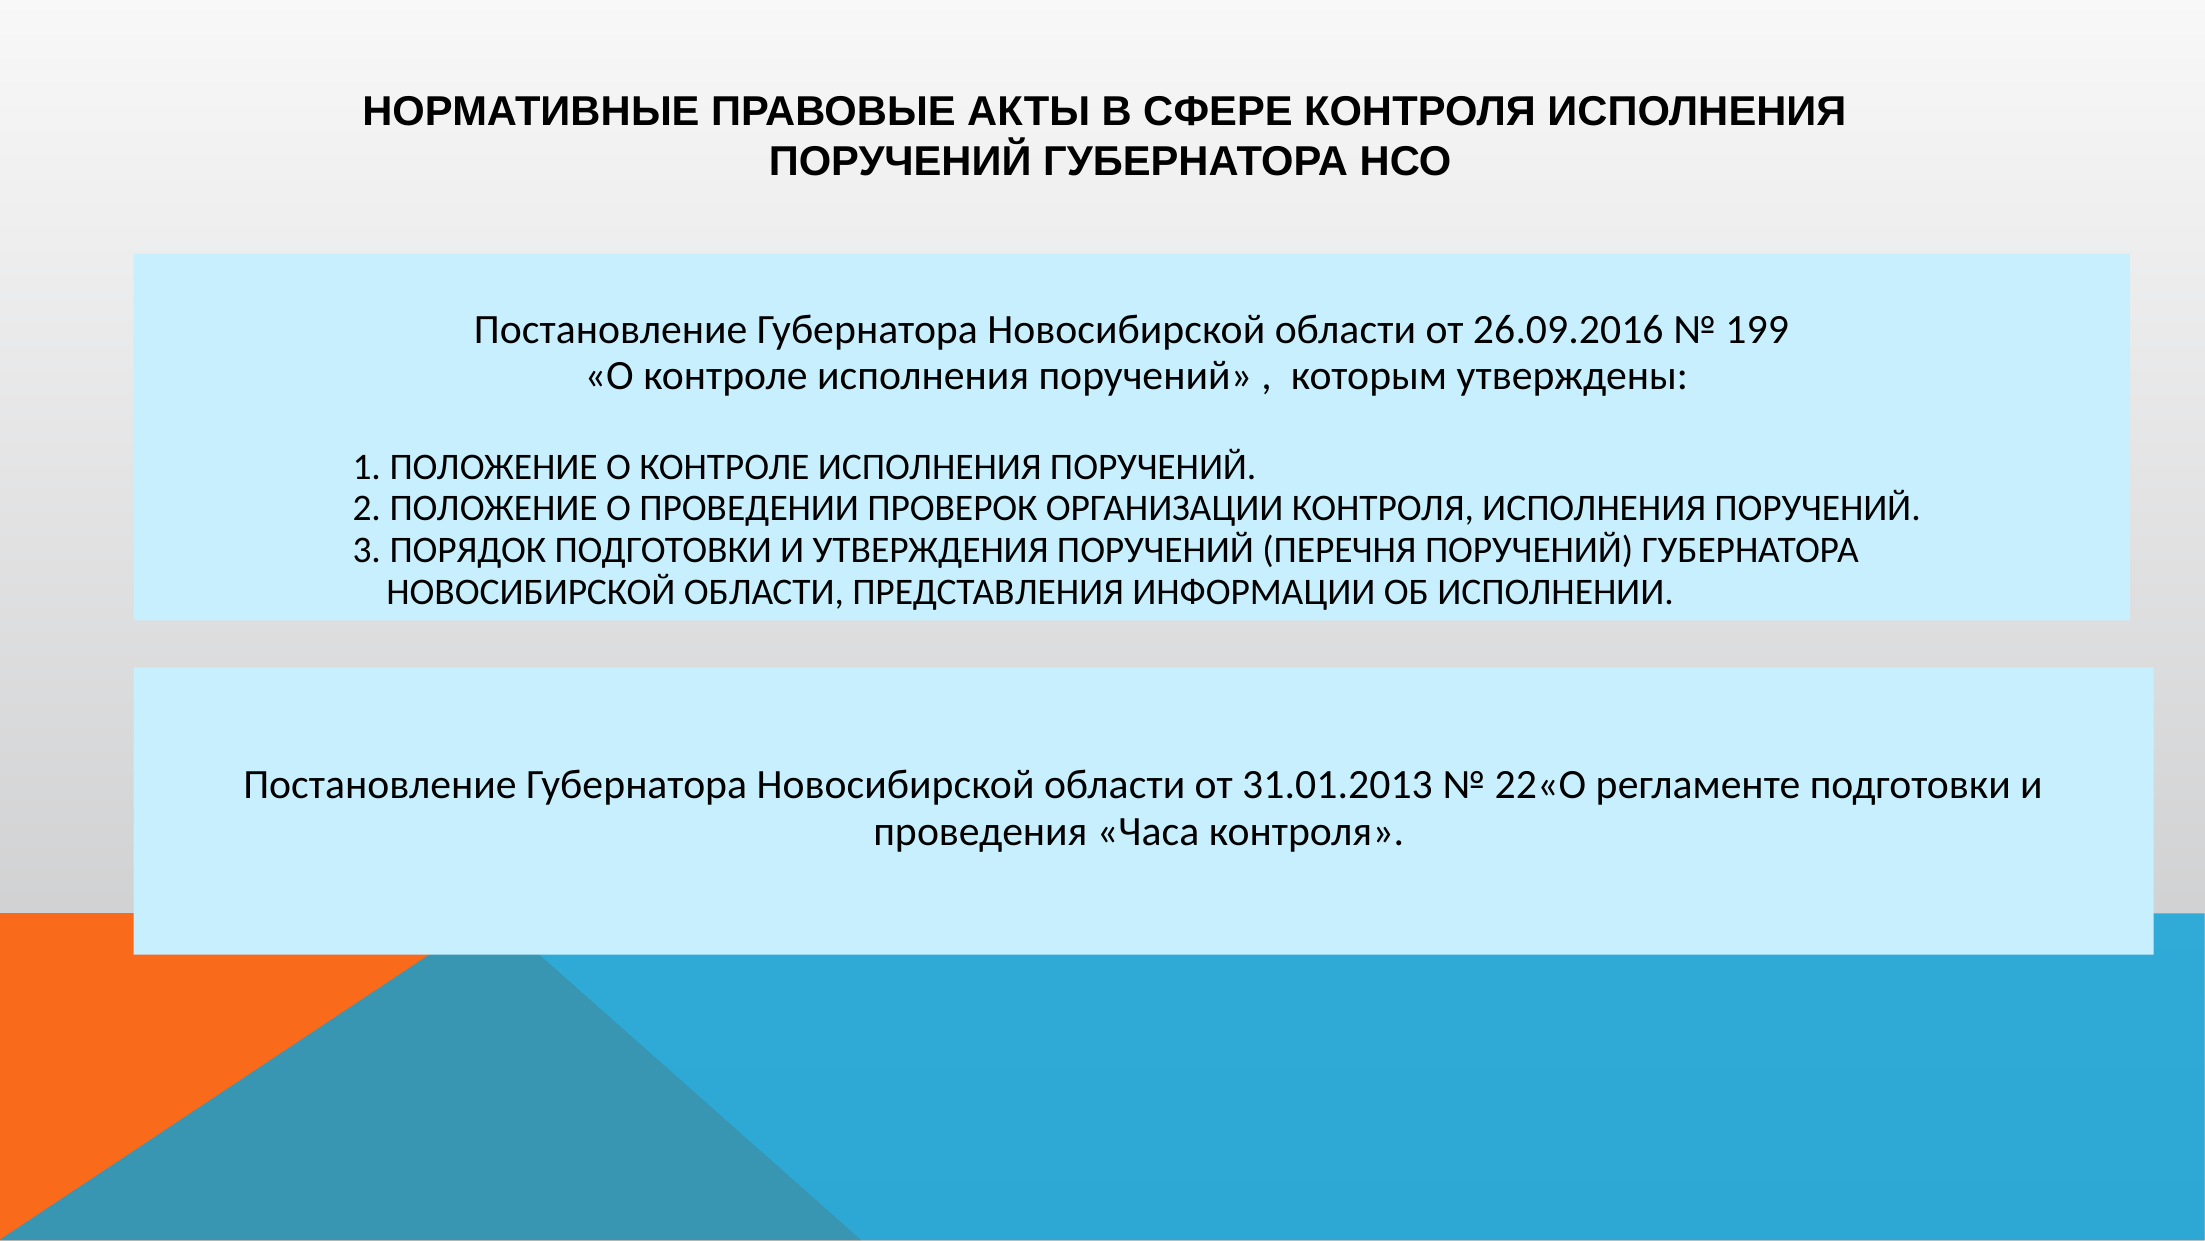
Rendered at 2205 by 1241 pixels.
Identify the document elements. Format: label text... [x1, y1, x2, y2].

text_box Постановление Губернатора Новосибирской области от 26.09.2016 № 199 «О контроле исполнения поручений» , которым утверждены: 1. ПОЛОЖЕНИЕ О КОНТРОЛЕ ИСПОЛНЕНИЯ ПОРУЧЕНИЙ. 2. ПОЛОЖЕНИЕ О ПРОВЕДЕНИИ ПРОВЕРОК ОРГАНИЗАЦИИ КОНТРОЛЯ, ИСПОЛНЕНИЯ ПОРУЧЕНИЙ. 3. ПОРЯДОК ПОДГОТОВКИ И УТВЕРЖДЕНИЯ ПОРУЧЕНИЙ (ПЕРЕЧНЯ ПОРУЧЕНИЙ) ГУБЕРНАТОРА НОВОСИБИРСКОЙ ОБЛАСТИ, ПРЕДСТАВЛЕНИЯ ИНФОРМАЦИИ ОБ ИСПОЛНЕНИИ. [133, 253, 2130, 621]
text_box Постановление Губернатора Новосибирской области от 31.01.2013 № 22«О регламенте подготовки и проведения «Часа контроля». [133, 667, 2154, 955]
